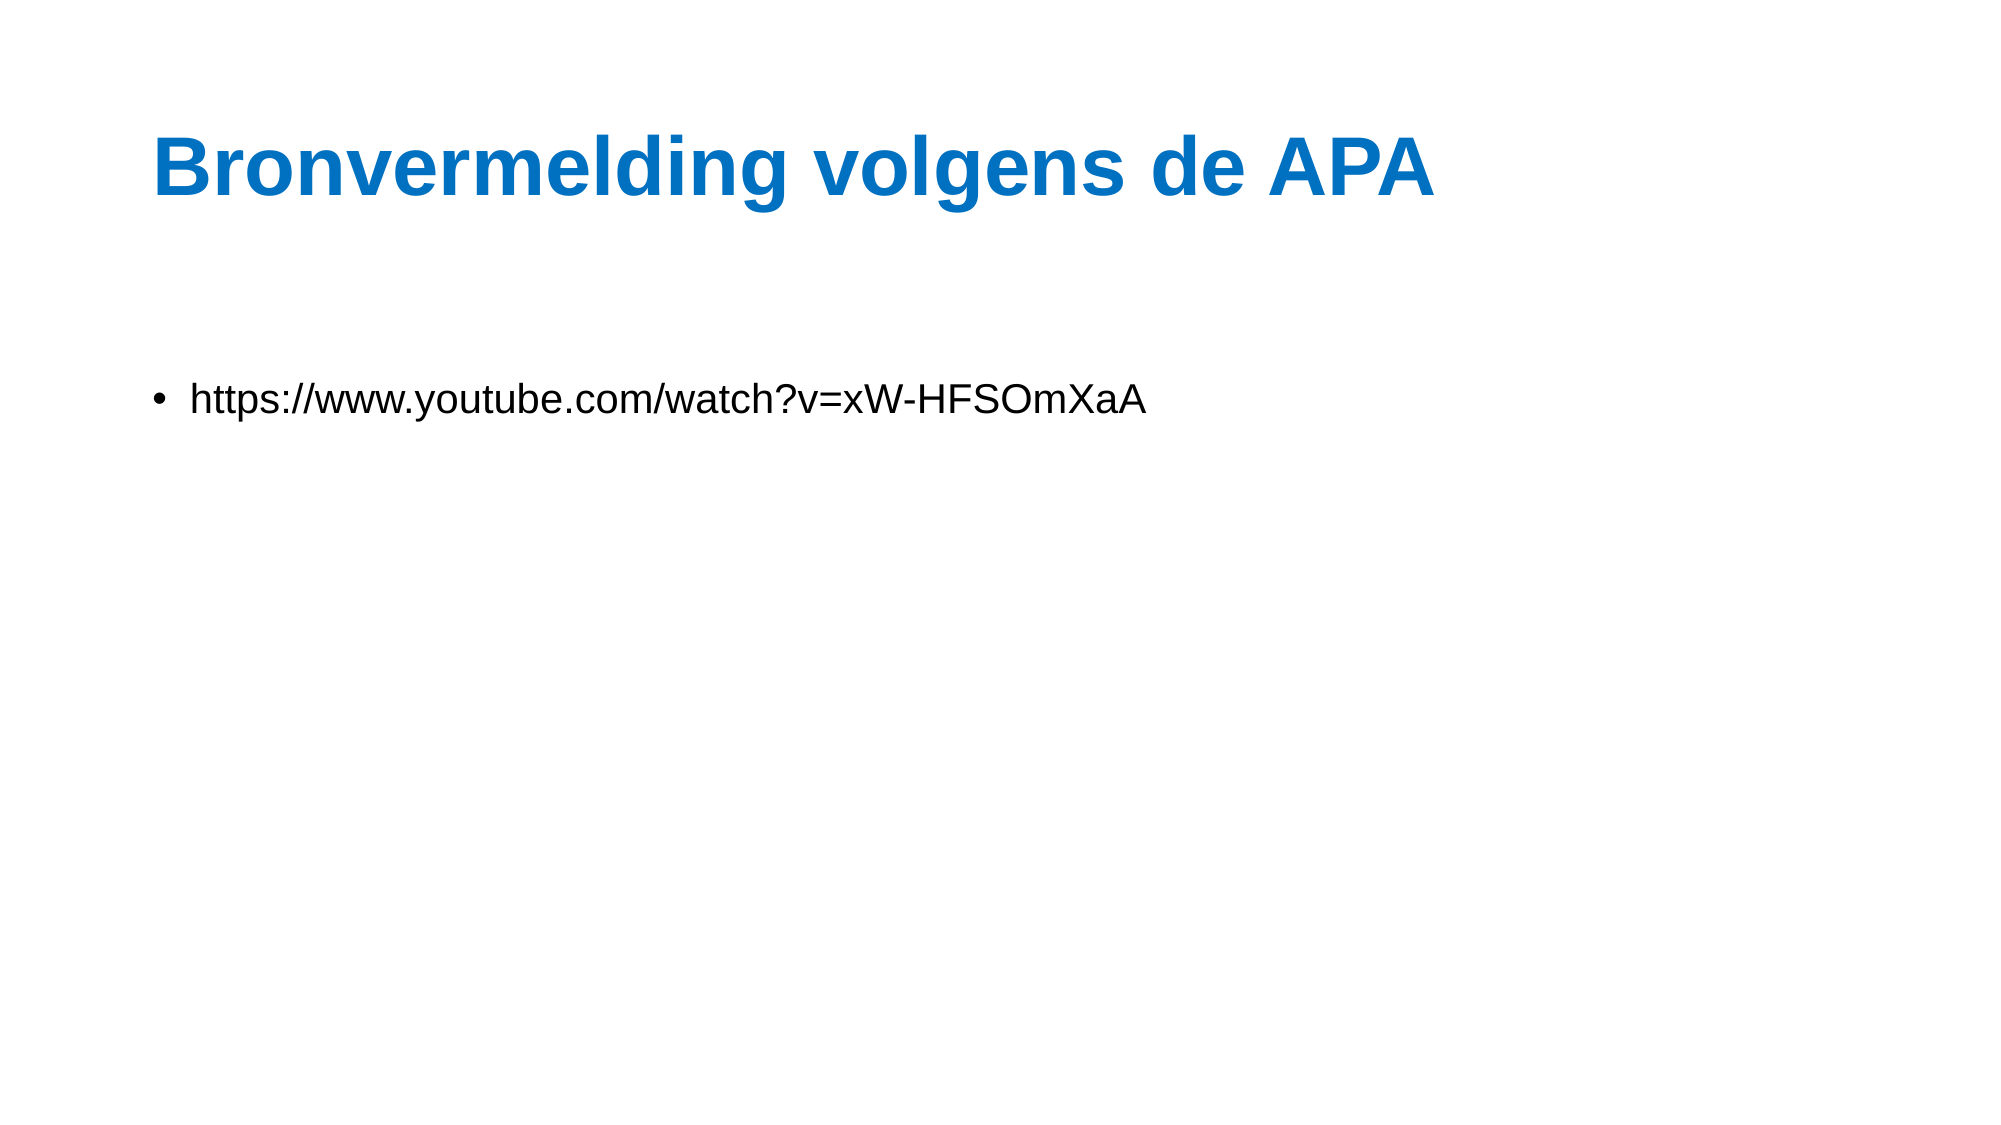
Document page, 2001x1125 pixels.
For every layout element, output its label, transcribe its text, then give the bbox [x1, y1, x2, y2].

list https://www.youtube.com/watch?v=xW-HFSOmXaA [137, 299, 1863, 1014]
title Bronvermelding volgens de APA [137, 59, 1863, 278]
